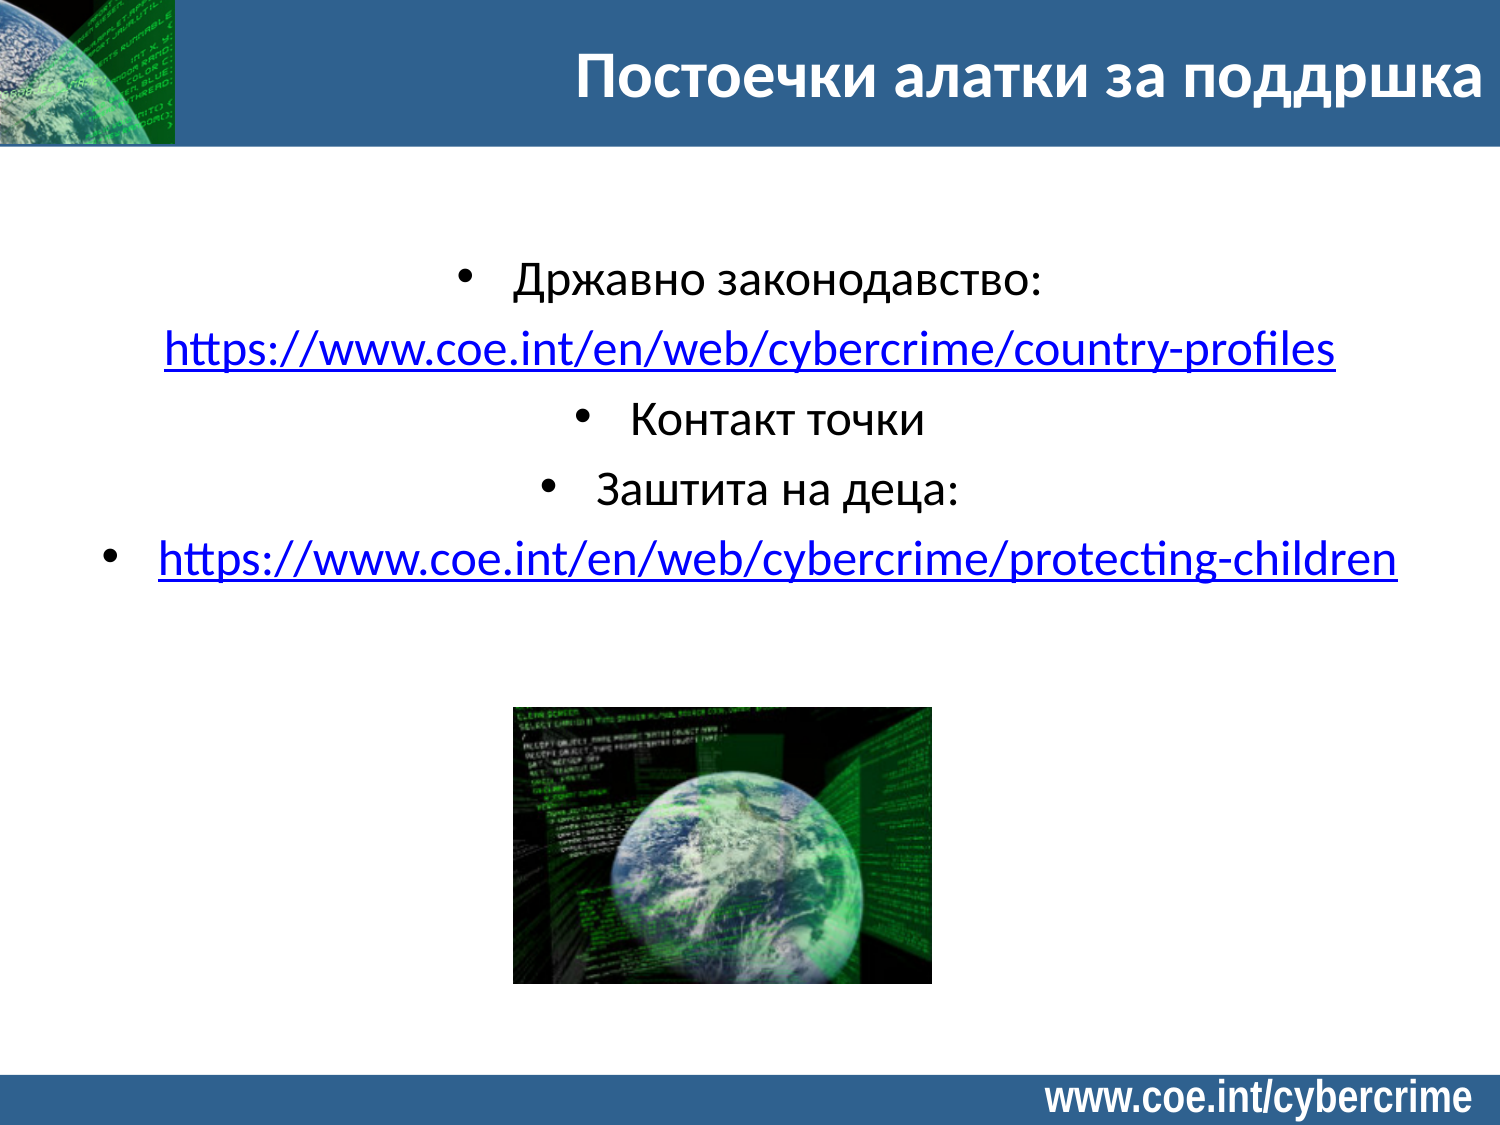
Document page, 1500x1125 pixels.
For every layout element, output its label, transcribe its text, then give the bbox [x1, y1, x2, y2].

picture [0, 0, 175, 144]
text_box Постоечки алатки за поддршка [177, 0, 1500, 149]
picture [512, 706, 933, 984]
text_box [0, 1073, 1030, 1125]
text_box Државно законодавство: https://www.coe.int/en/web/cybercrime/country-profiles Контакт точки Заштита на деца: https://www.coe.int/en/web/cybercrime/protecting-children [74, 237, 1425, 891]
text_box www.coe.int/cybercrime [1030, 1059, 1500, 1125]
